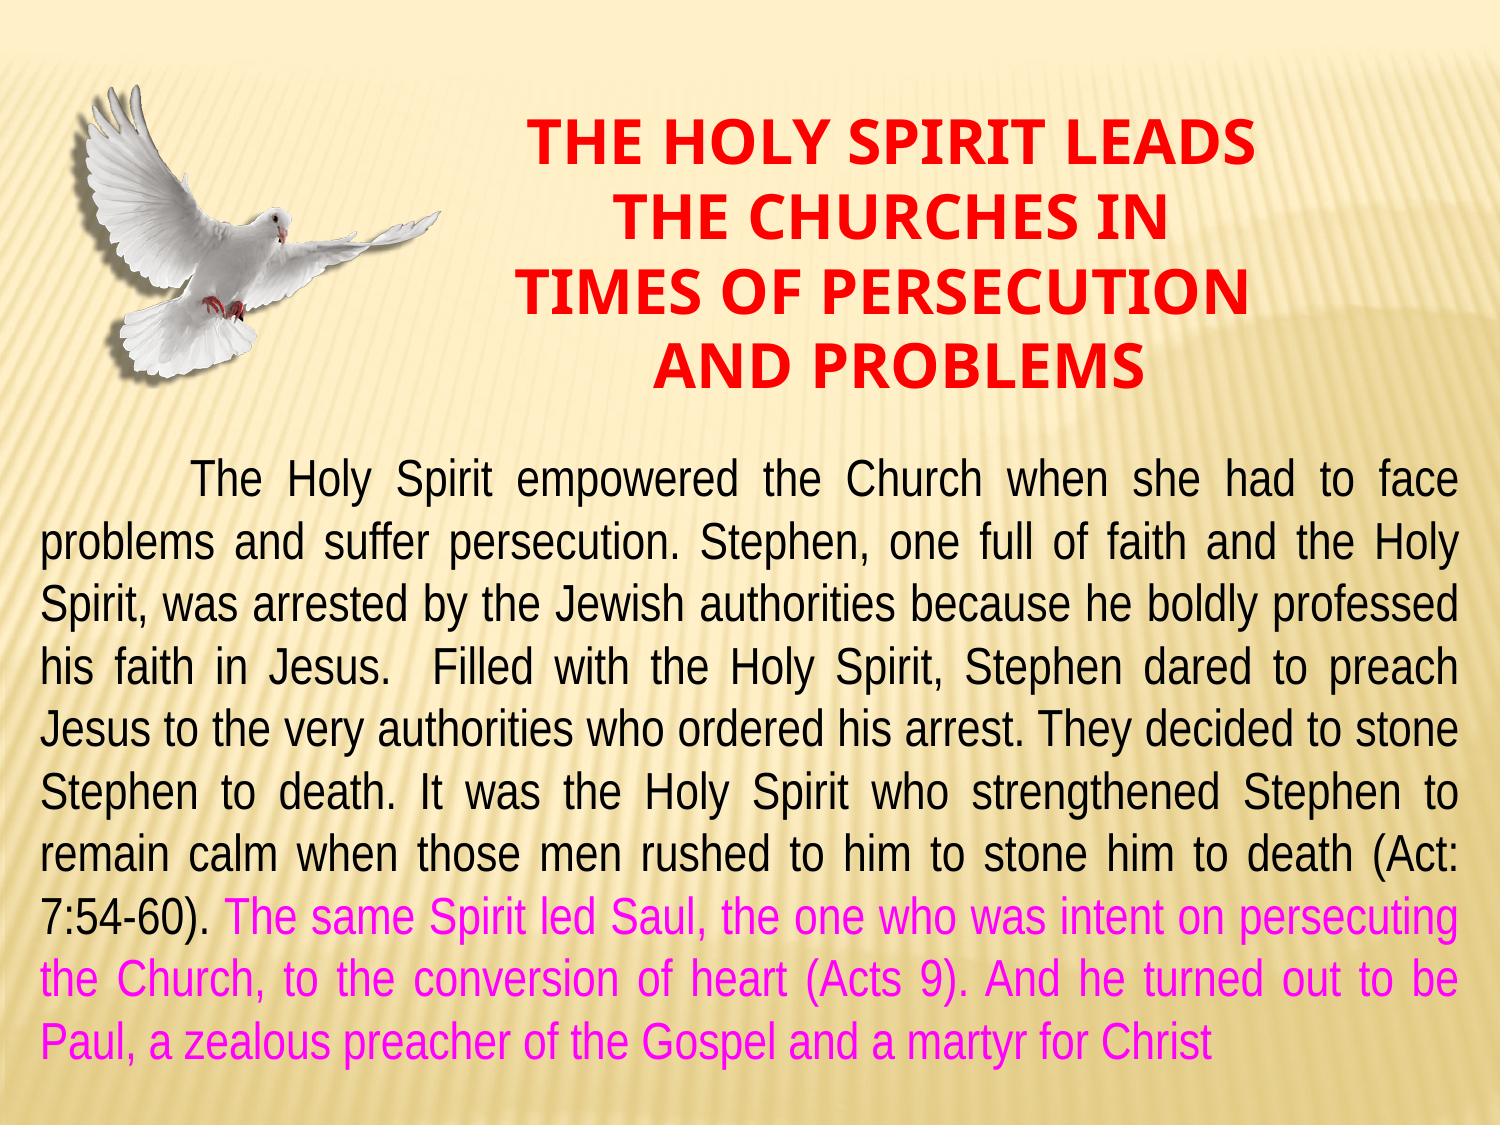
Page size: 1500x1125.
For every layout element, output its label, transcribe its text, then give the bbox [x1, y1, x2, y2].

picture [62, 74, 451, 389]
text_box The Holy Spirit empowered the Church when she had to face problems and suffer persecution. Stephen, one full of faith and the Holy Spirit, was arrested by the Jewish authorities because he boldly professed his faith in Jesus. Filled with the Holy Spirit, Stephen dared to preach Jesus to the very authorities who ordered his arrest. They decided to stone Stephen to death. It was the Holy Spirit who strengthened Stephen to remain calm when those men rushed to him to stone him to death (Act: 7:54-60). The same Spirit led Saul, the one who was intent on persecuting the Church, to the conversion of heart (Acts 9). And he turned out to be Paul, a zealous preacher of the Gospel and a martyr for Christ [24, 437, 1475, 1077]
text_box THE HOLY SPIRIT LEADS THE CHURCHES IN TIMES OF PERSECUTION AND PROBLEMS [299, 94, 1500, 409]
